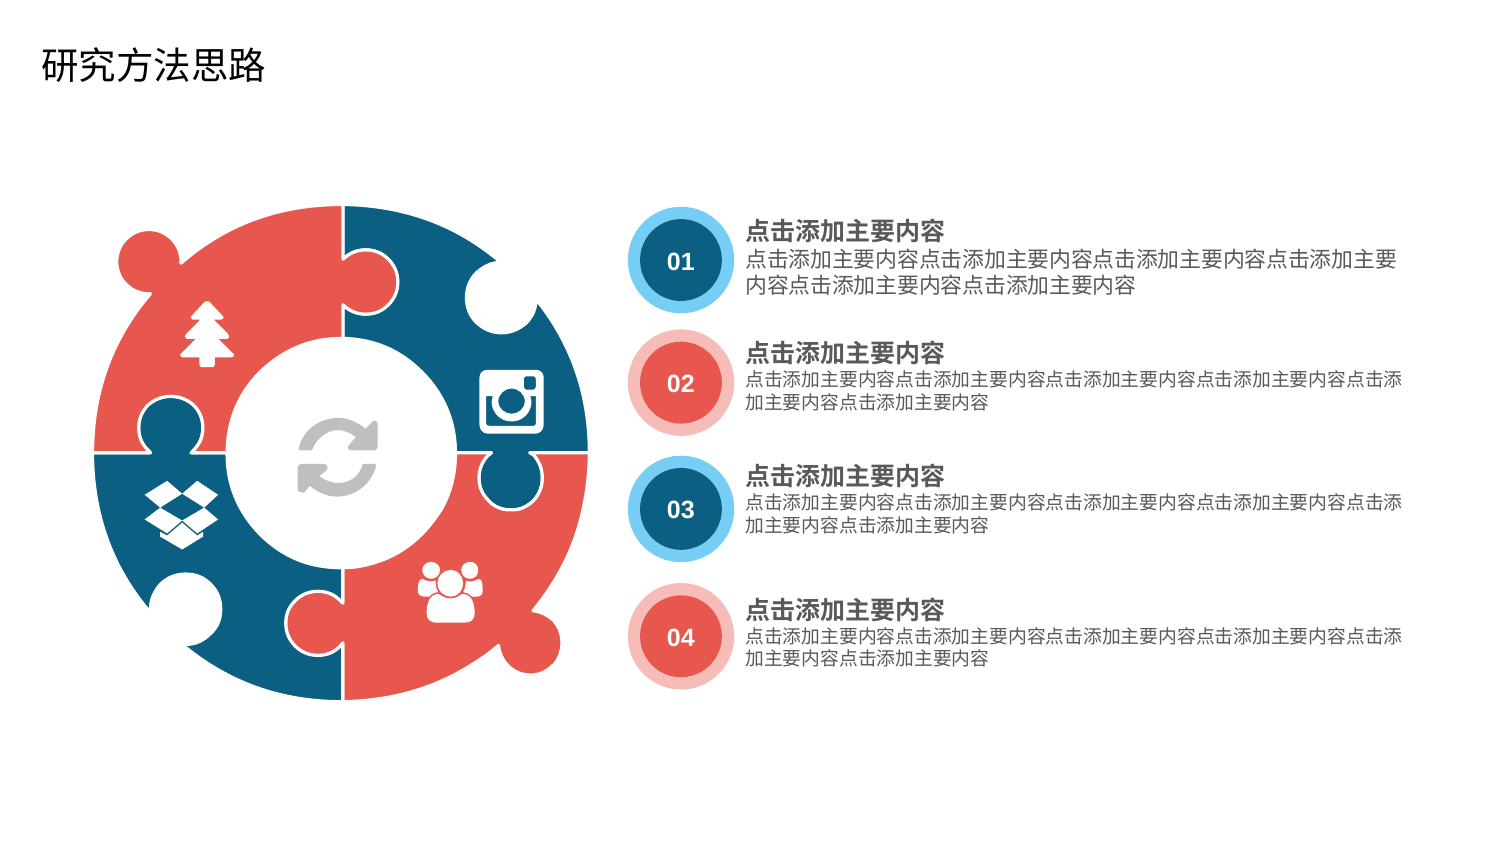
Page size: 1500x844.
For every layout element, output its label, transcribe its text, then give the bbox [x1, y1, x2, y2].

text_box [92, 204, 398, 453]
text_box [627, 329, 735, 436]
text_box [627, 206, 735, 314]
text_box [627, 583, 735, 690]
text_box [286, 452, 590, 702]
text_box [144, 480, 219, 550]
text_box [298, 417, 378, 451]
text_box [417, 561, 483, 623]
text_box 点击添加主要内容 点击添加主要内容点击添加主要内容点击添加主要内容点击添加主要内容点击添加主要内容点击添加主要内容 [735, 587, 1421, 677]
text_box 点击添加主要内容 点击添加主要内容点击添加主要内容点击添加主要内容点击添加主要内容点击添加主要内容点击添加主要内容 [735, 330, 1421, 421]
text_box [297, 463, 377, 497]
text_box [92, 397, 343, 702]
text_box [627, 455, 735, 563]
text_box [344, 204, 590, 509]
text_box [479, 369, 544, 434]
text_box 点击添加主要内容 点击添加主要内容点击添加主要内容点击添加主要内容点击添加主要内容点击添加主要内容点击添加主要内容 [730, 453, 1421, 544]
text_box 点击添加主要内容 点击添加主要内容点击添加主要内容点击添加主要内容点击添加主要内容点击添加主要内容点击添加主要内容 [735, 208, 1421, 306]
text_box [180, 301, 234, 368]
